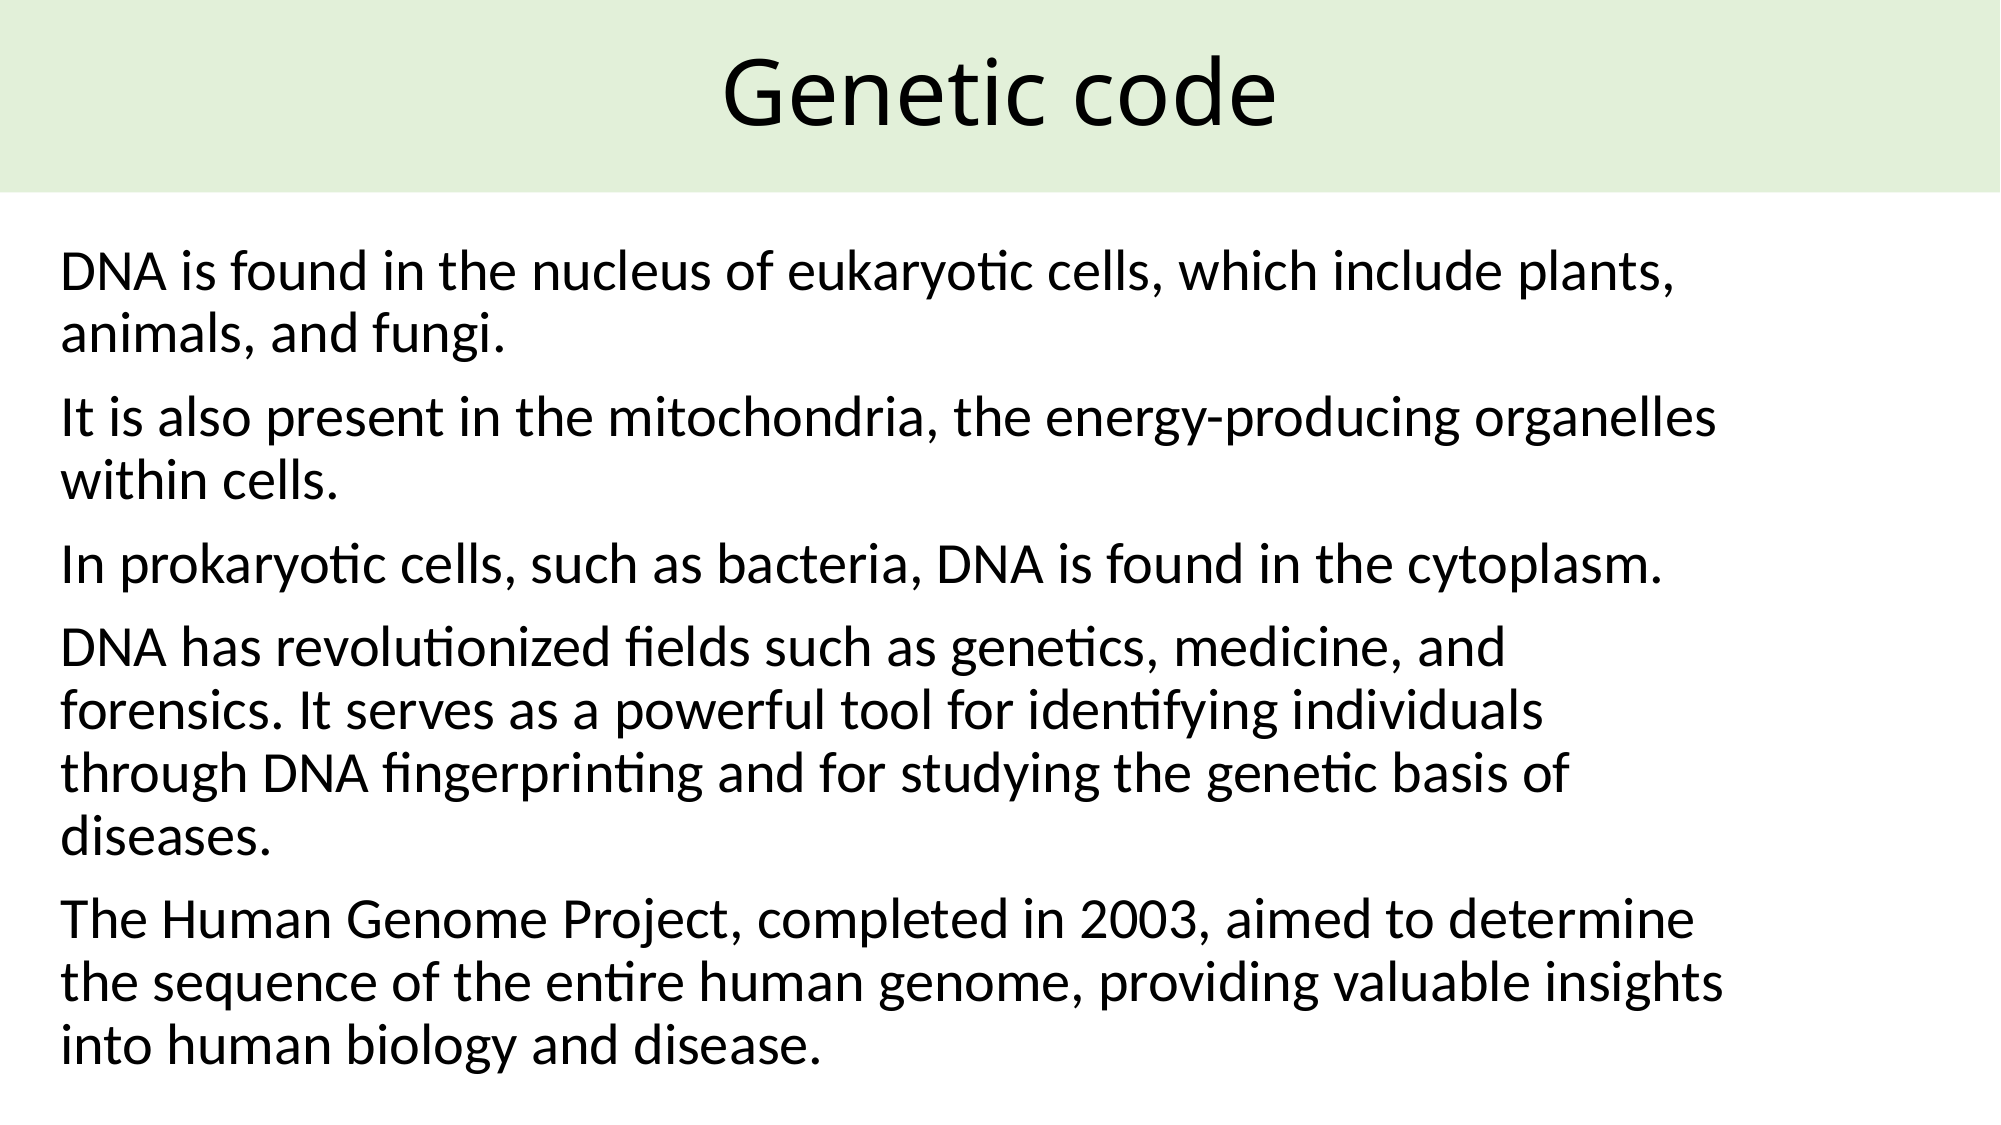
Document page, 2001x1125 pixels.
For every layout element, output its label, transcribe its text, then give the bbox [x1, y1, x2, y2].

list DNA is found in the nucleus of eukaryotic cells, which include plants, animals, and fungi. It is also present in the mitochondria, the energy-producing organelles within cells. In prokaryotic cells, such as bacteria, DNA is found in the cytoplasm. DNA has revolutionized fields such as genetics, medicine, and forensics. It serves as a powerful tool for identifying individuals through DNA fingerprinting and for studying the genetic basis of diseases. The Human Genome Project, completed in 2003, aimed to determine the sequence of the entire human genome, providing valuable insights into human biology and disease. [45, 232, 1756, 1125]
text_box Genetic code [0, 0, 2000, 193]
